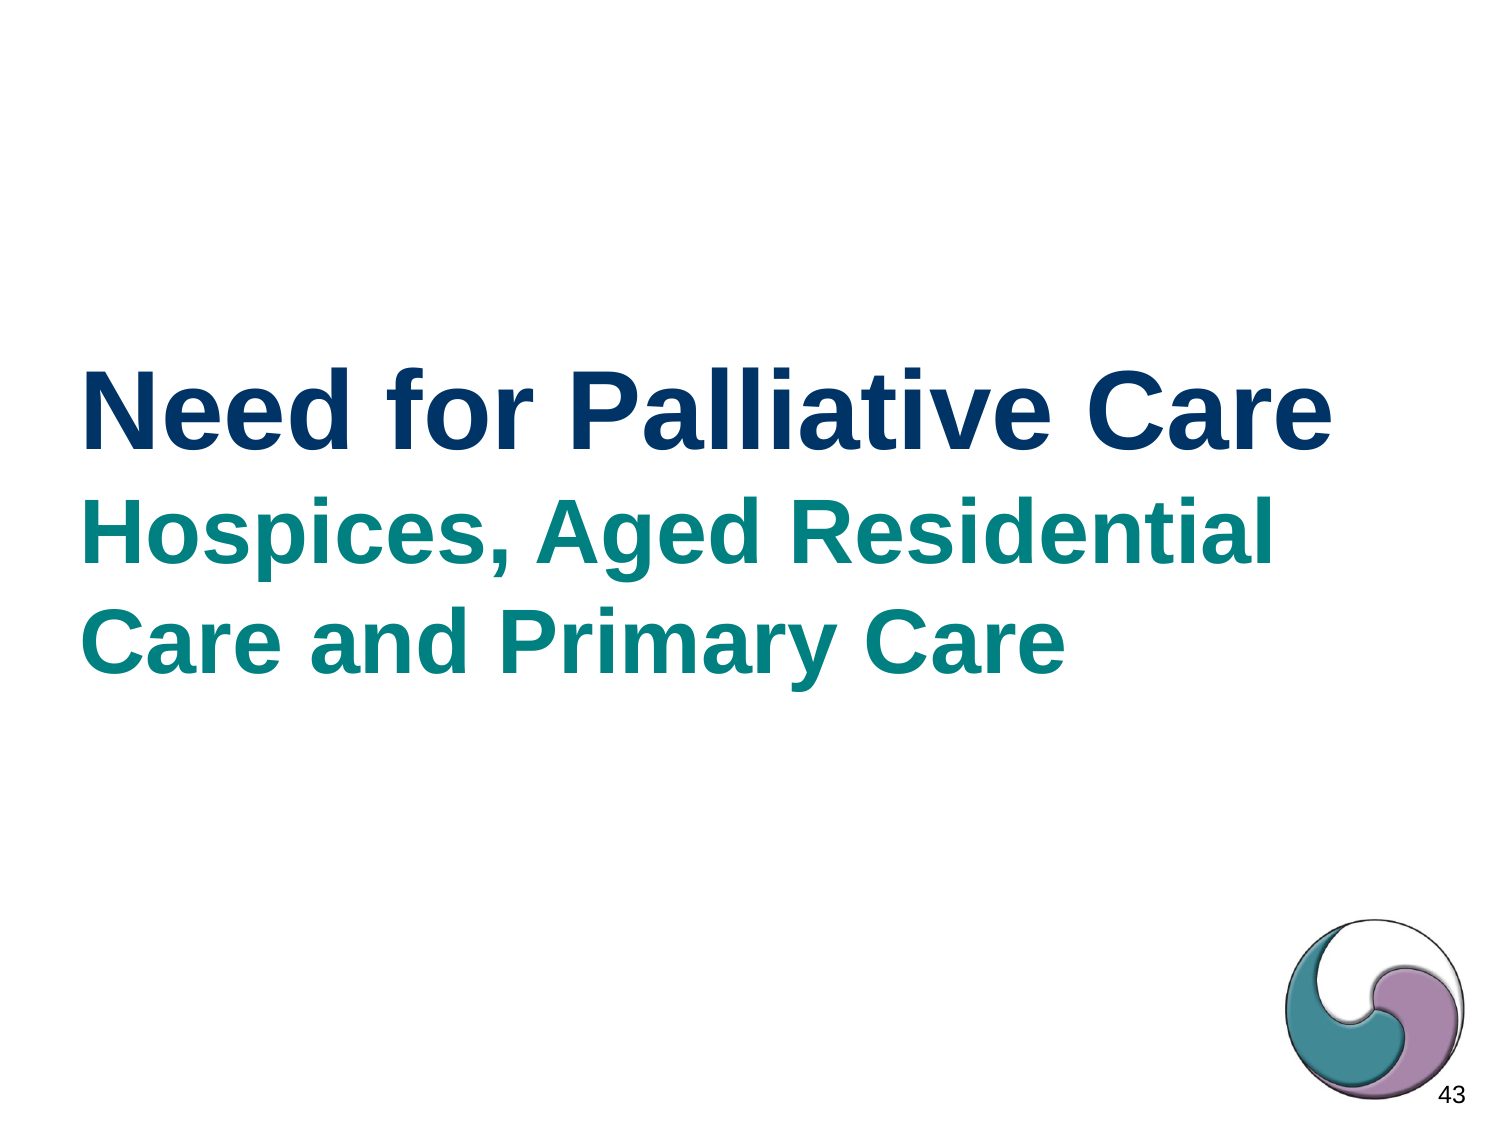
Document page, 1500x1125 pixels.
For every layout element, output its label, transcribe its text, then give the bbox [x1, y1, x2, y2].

title Need for Palliative Care Hospices, Aged Residential Care and Primary Care [64, 420, 1500, 609]
picture [1441, 1089, 1447, 1097]
picture [1281, 916, 1468, 1101]
